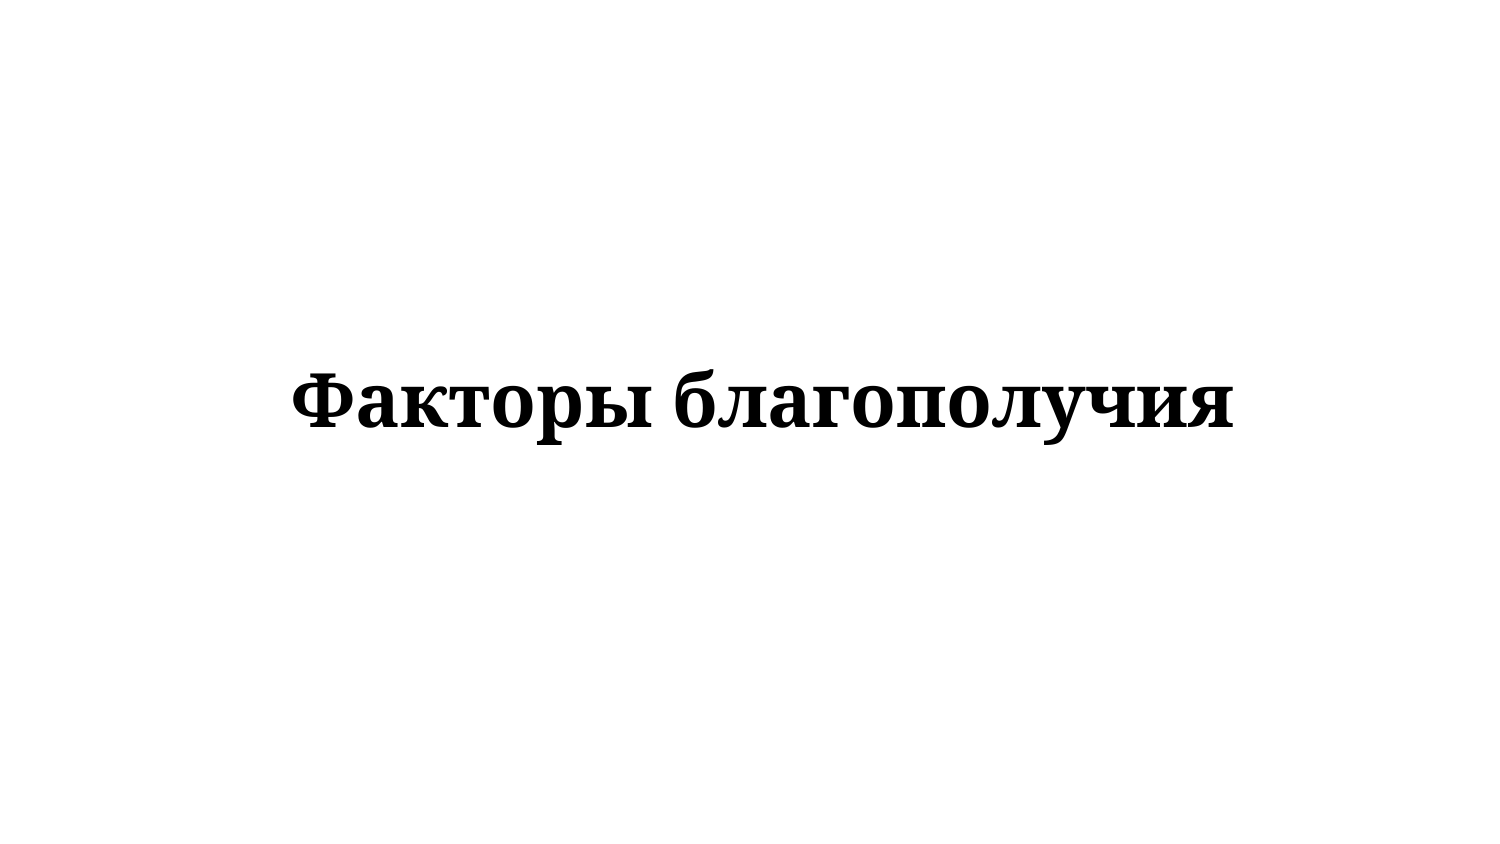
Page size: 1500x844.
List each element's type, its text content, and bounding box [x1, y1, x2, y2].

title Факторы благополучия [88, 327, 1439, 468]
